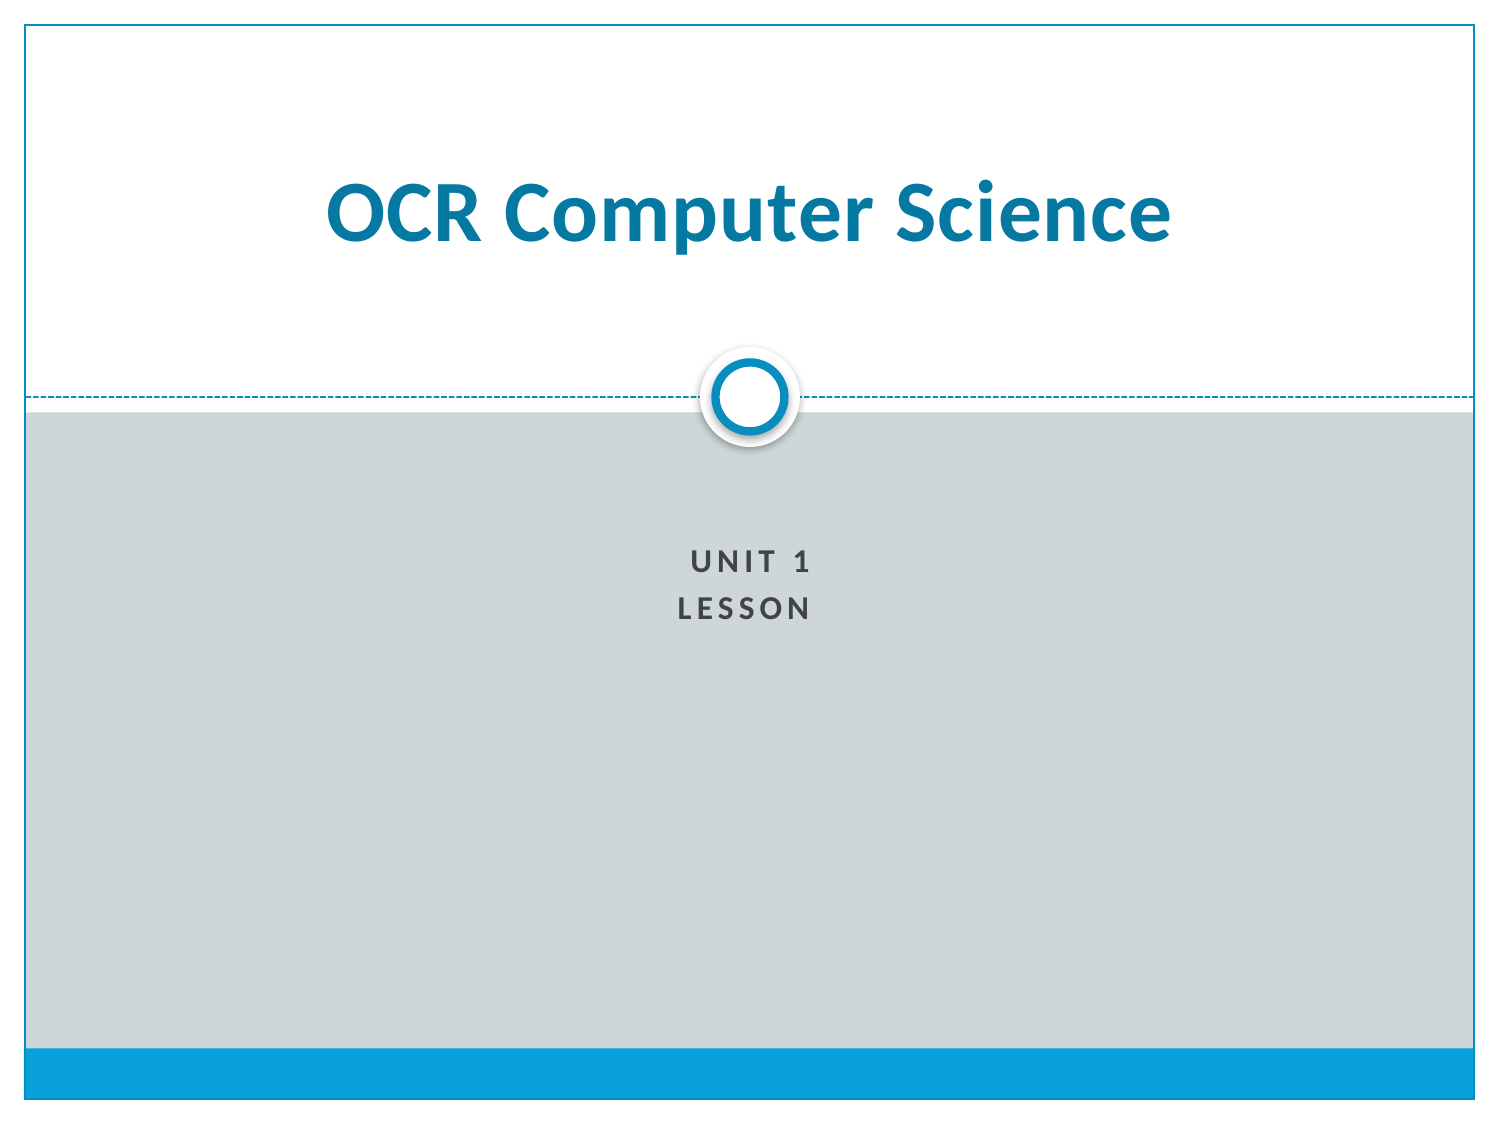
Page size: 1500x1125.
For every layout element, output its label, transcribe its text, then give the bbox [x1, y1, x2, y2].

title OCR Computer Science [112, 62, 1388, 350]
subtitle Unit 1 Lesson [225, 462, 1275, 750]
